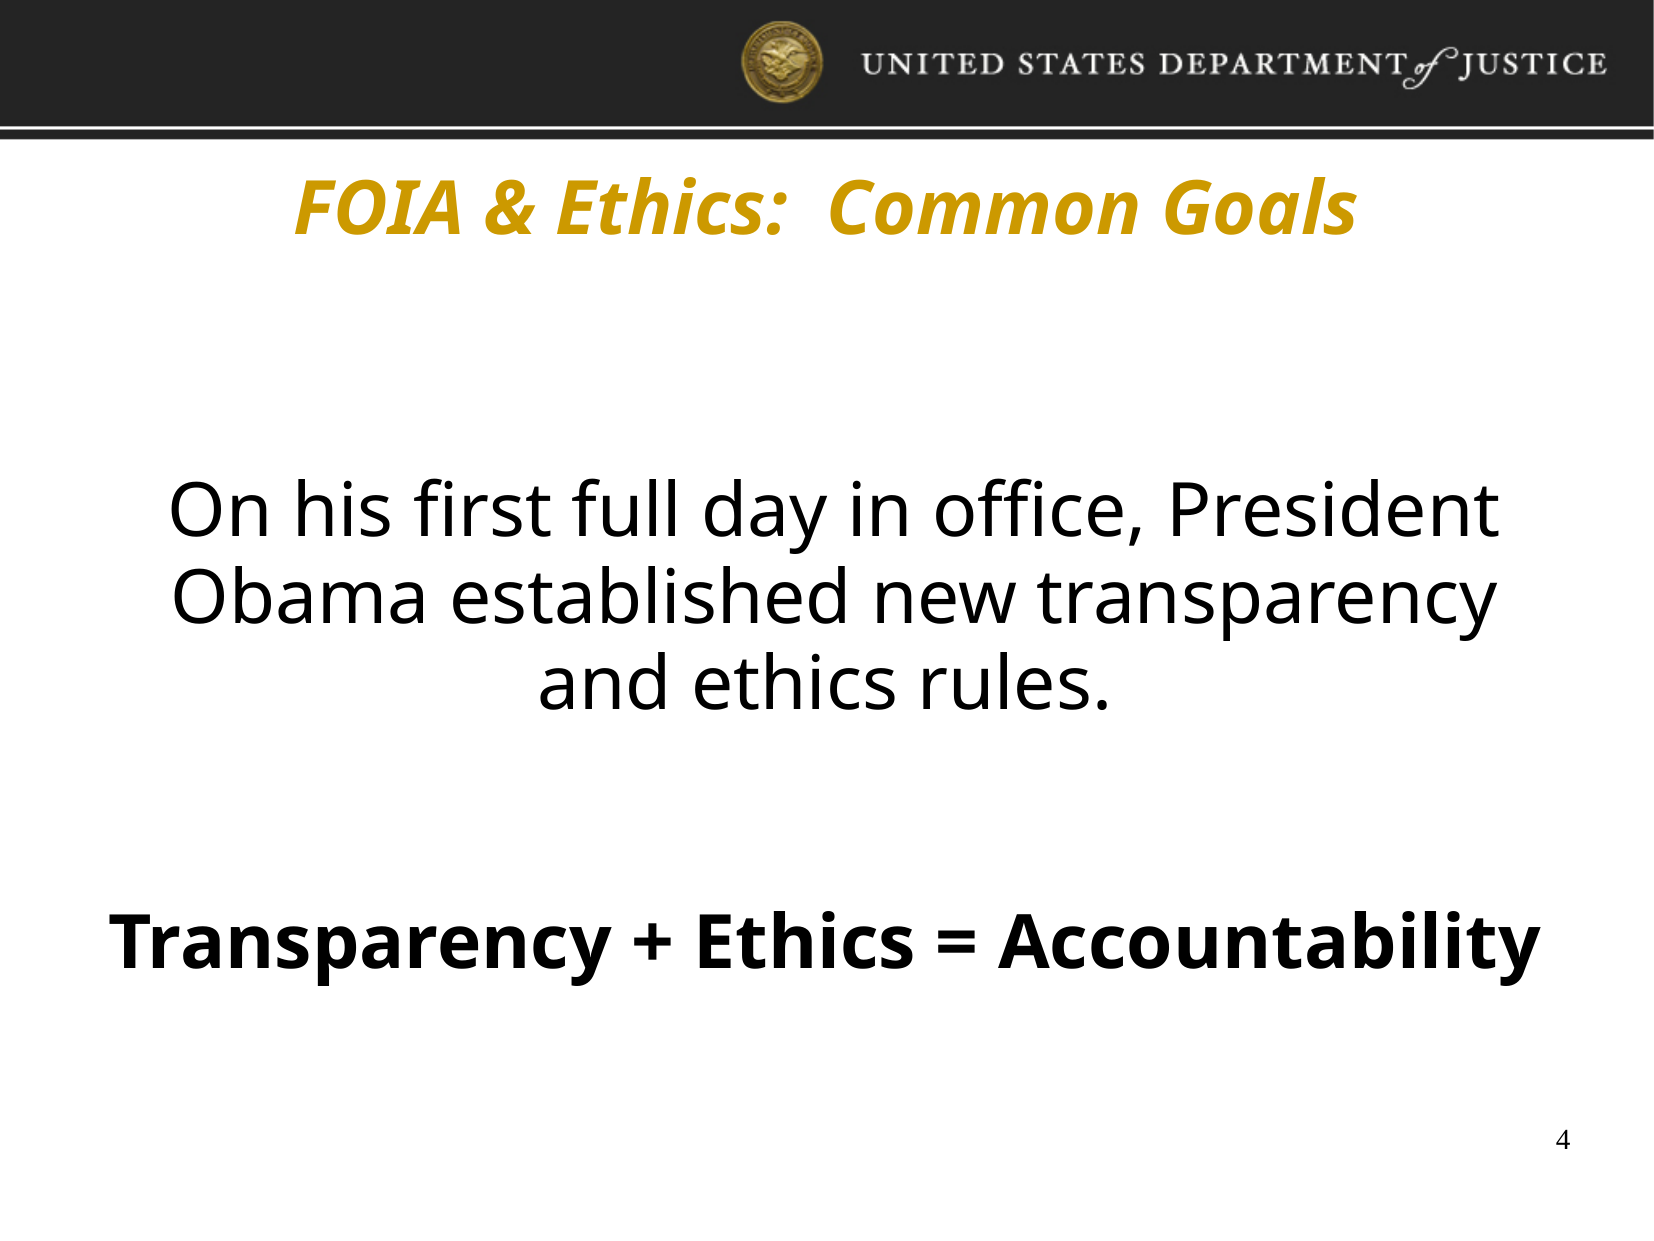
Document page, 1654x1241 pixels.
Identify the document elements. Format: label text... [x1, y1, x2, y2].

picture [0, 0, 1654, 1236]
slide_number 4 [1185, 1122, 1571, 1208]
text_box On his first full day in office, President Obama established new transparency and ethics rules. Transparency + Ethics = Accountability [87, 368, 1582, 1082]
text_box FOIA & Ethics: Common Goals [33, 157, 1621, 259]
